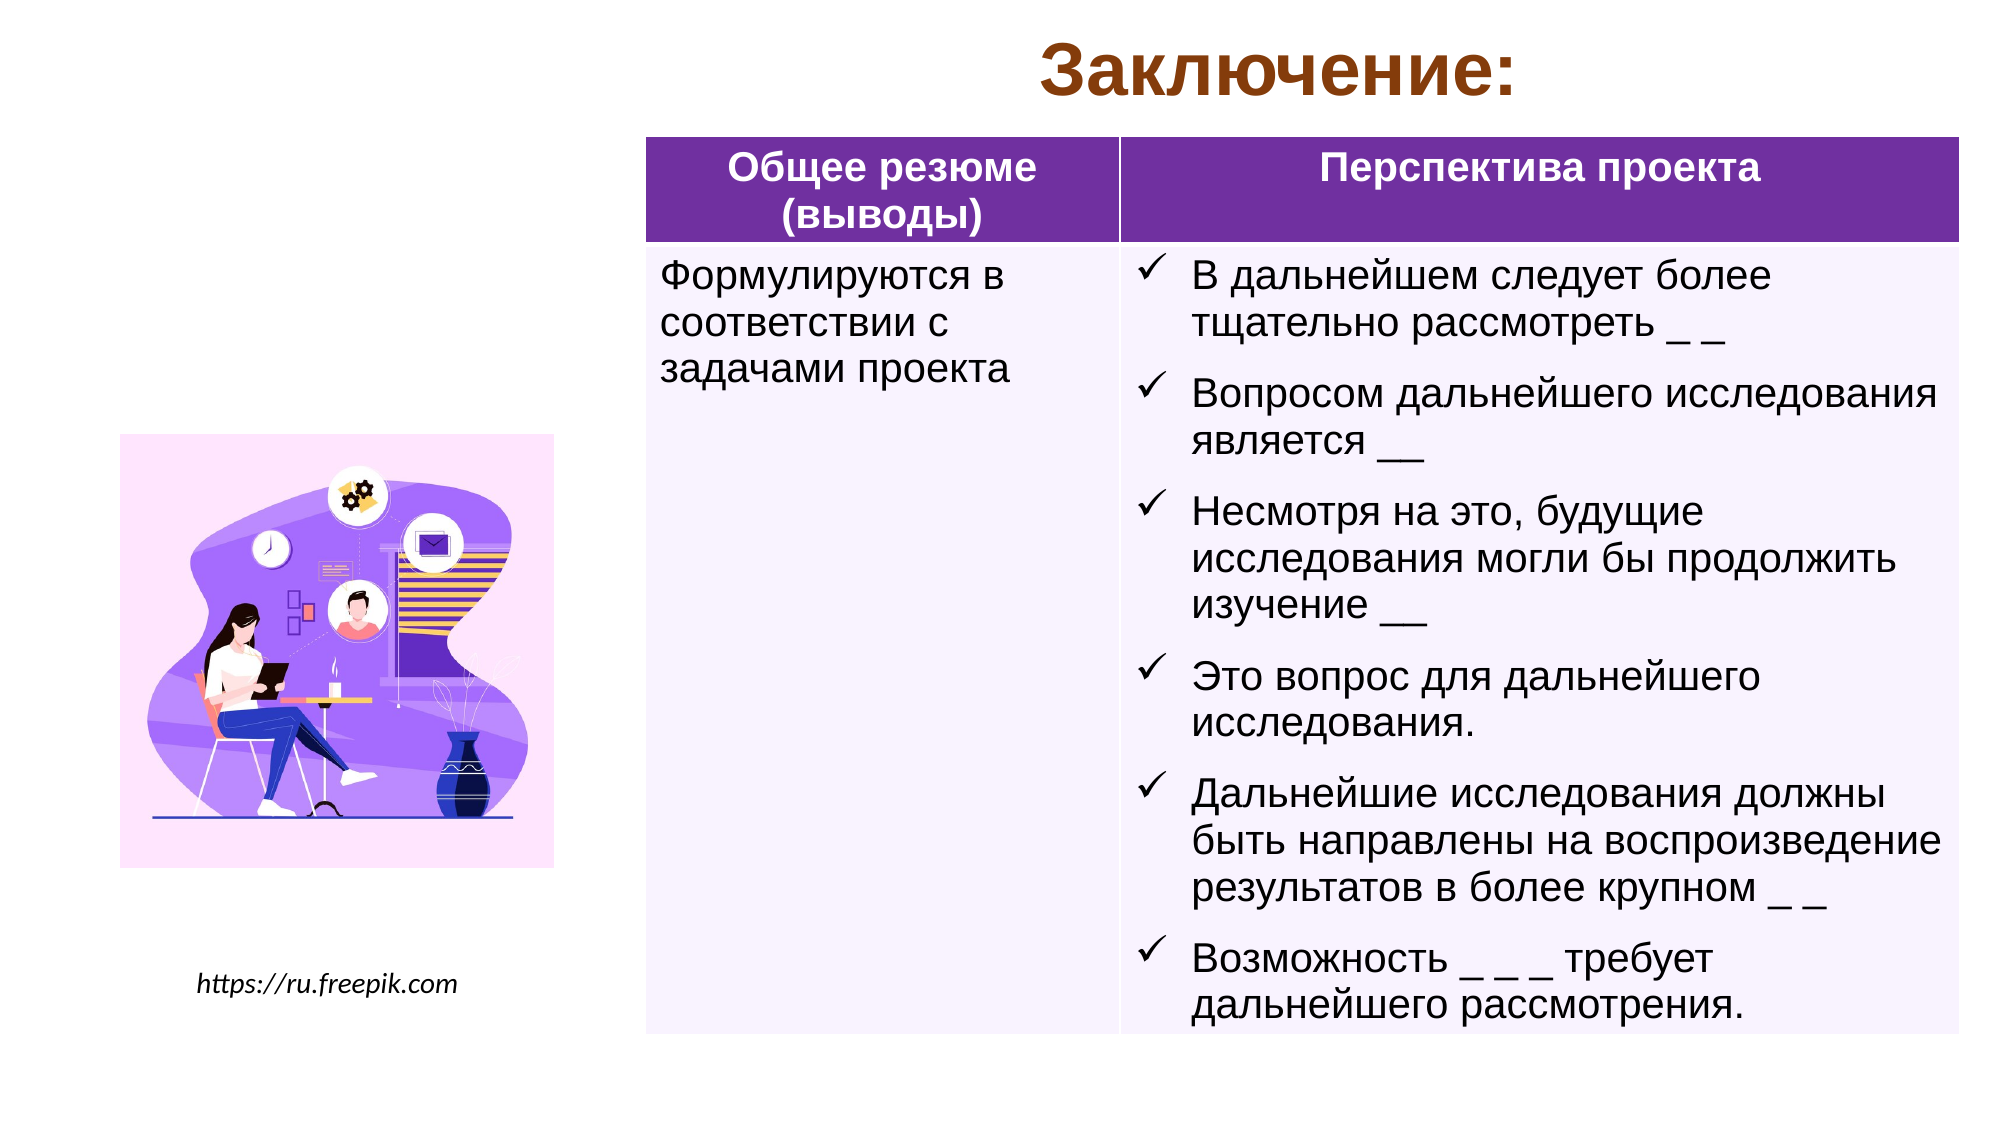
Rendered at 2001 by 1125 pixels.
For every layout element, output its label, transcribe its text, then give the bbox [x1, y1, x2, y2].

picture [120, 434, 554, 869]
text_box https://ru.freepik.com [97, 956, 559, 1007]
table_header Общее резюме (выводы) [646, 137, 1119, 242]
text_box Заключение: [841, 0, 1718, 167]
table_cell Формулируются в соответствии с задачами проекта [646, 247, 1119, 1034]
table_cell В дальнейшем следует более тщательно рассмотреть _ _ Вопросом дальнейшего исследования является __ Несмотря на это, будущие исследования могли бы продолжить изучение __ Это вопрос для дальнейшего исследования. Дальнейшие исследования должны быть направлены на воспроизведение результатов в более крупном _ _ Возможность _ _ _ требует дальнейшего рассмотрения. [1121, 247, 1959, 1034]
table_header Перспектива проекта [1121, 137, 1959, 242]
